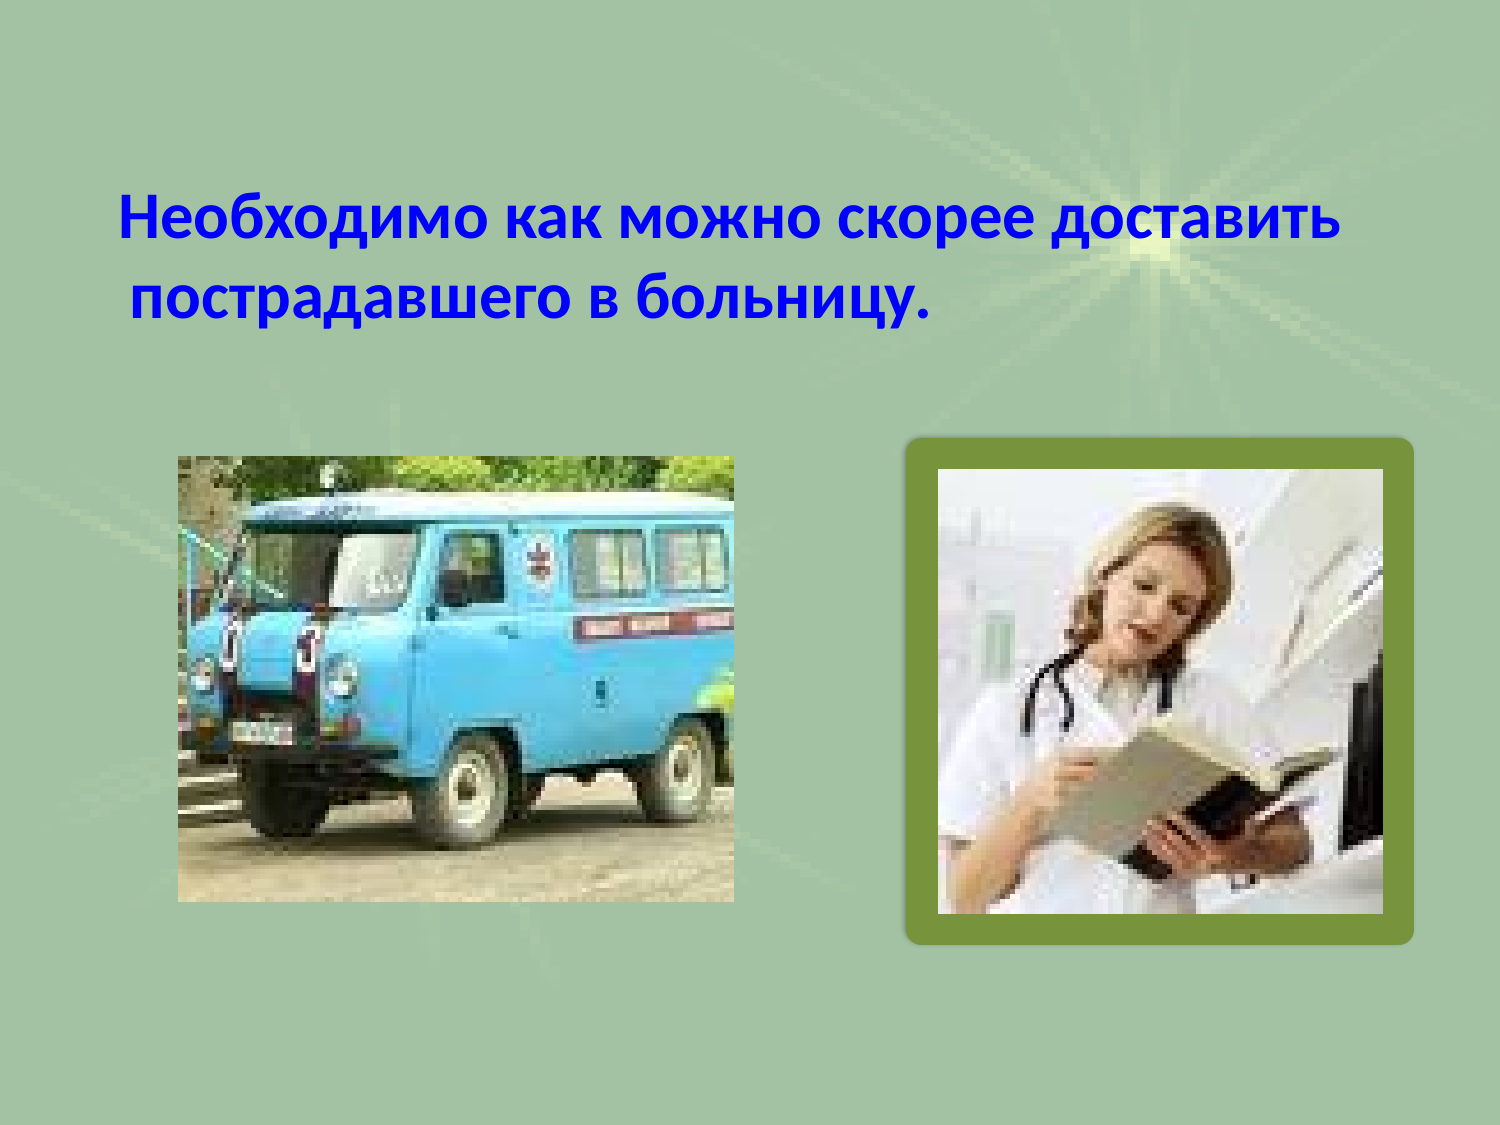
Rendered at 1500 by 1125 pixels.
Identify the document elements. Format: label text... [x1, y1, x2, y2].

picture [0, 0, 1500, 1125]
list Необходимо как можно скорее доставить пострадавшего в больницу. [58, 164, 1409, 453]
